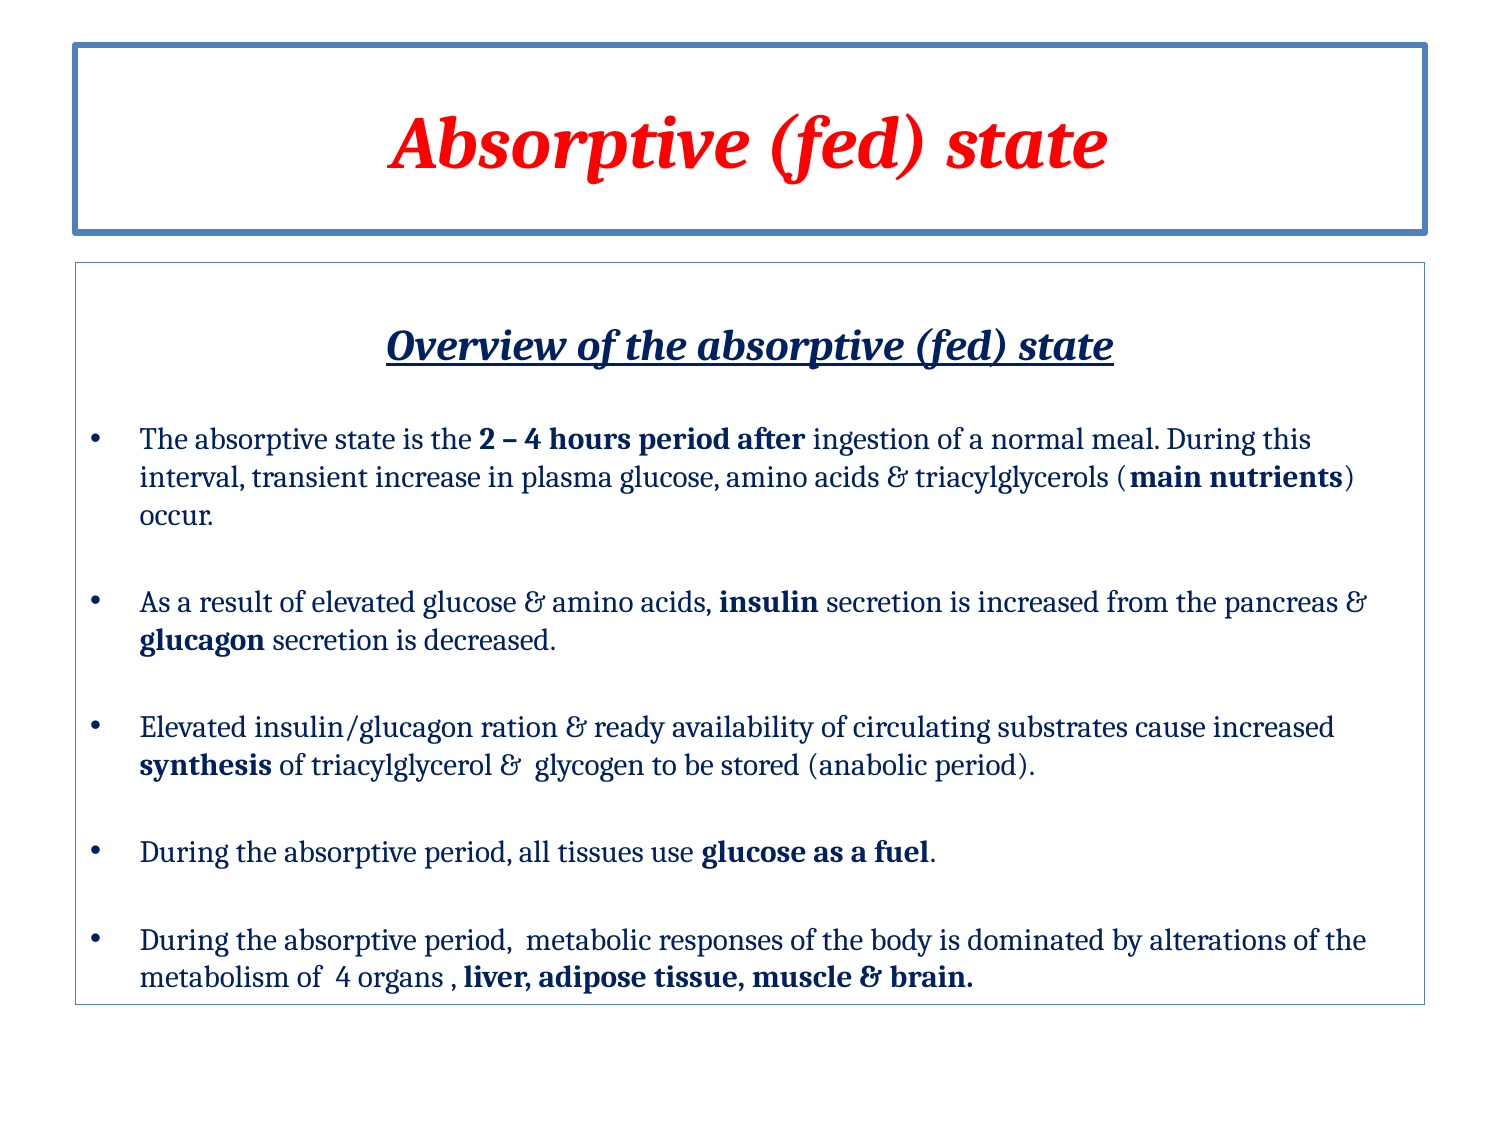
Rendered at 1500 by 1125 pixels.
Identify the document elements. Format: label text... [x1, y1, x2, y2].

list Overview of the absorptive (fed) state The absorptive state is the 2 – 4 hours period after ingestion of a normal meal. During this interval, transient increase in plasma glucose, amino acids & triacylglycerols (main nutrients) occur. As a result of elevated glucose & amino acids, insulin secretion is increased from the pancreas & glucagon secretion is decreased. Elevated insulin/glucagon ration & ready availability of circulating substrates cause increased synthesis of triacylglycerol & glycogen to be stored (anabolic period). During the absorptive period, all tissues use glucose as a fuel. During the absorptive period, metabolic responses of the body is dominated by alterations of the metabolism of 4 organs , liver, adipose tissue, muscle & brain. [75, 262, 1425, 1005]
title Absorptive (fed) state [75, 45, 1425, 233]
